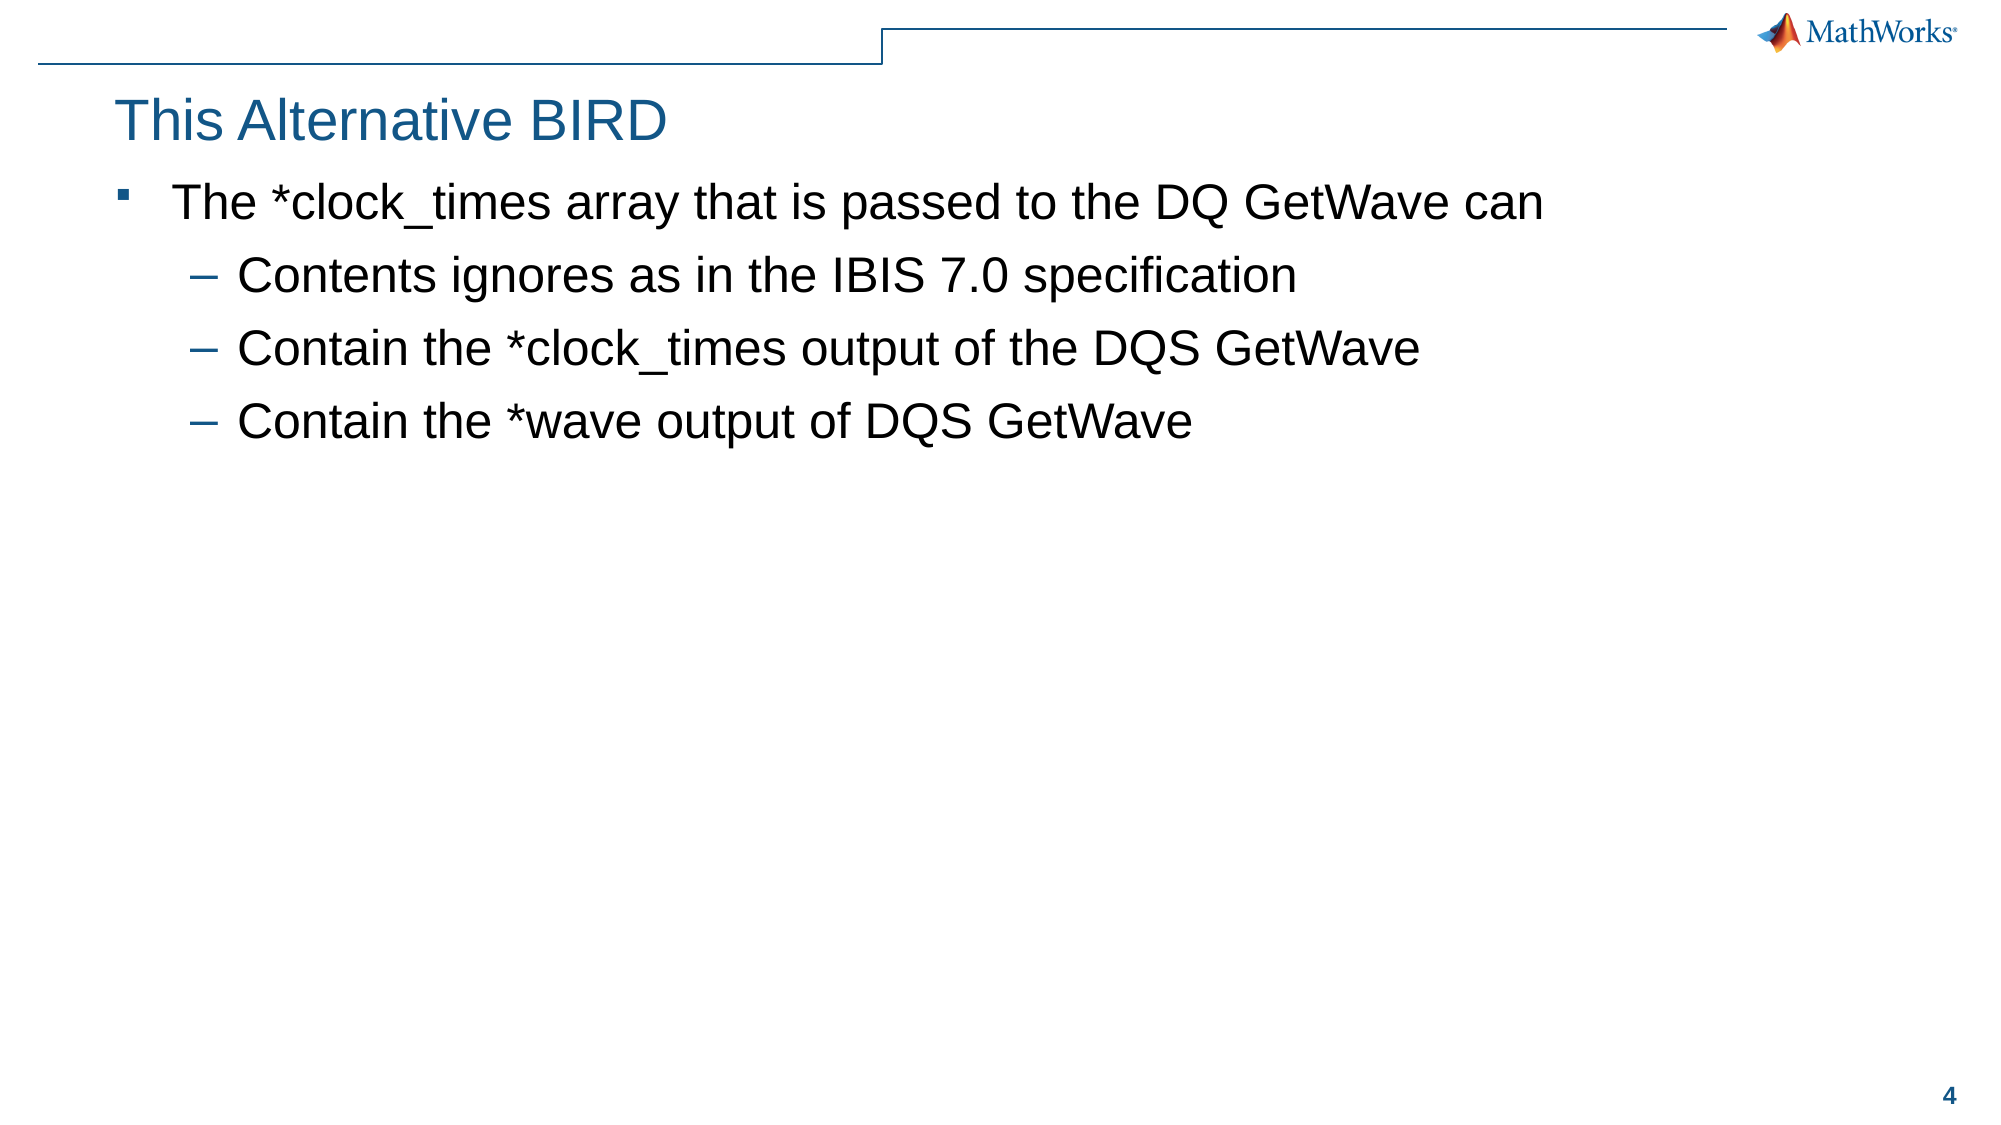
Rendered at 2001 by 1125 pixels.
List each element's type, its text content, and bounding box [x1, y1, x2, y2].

list The *clock_times array that is passed to the DQ GetWave can Contents ignores as in the IBIS 7.0 specification Contain the *clock_times output of the DQS GetWave Contain the *wave output of DQS GetWave [99, 162, 1867, 1025]
picture [1751, 3, 1970, 63]
title This Alternative BIRD [99, 75, 1867, 162]
